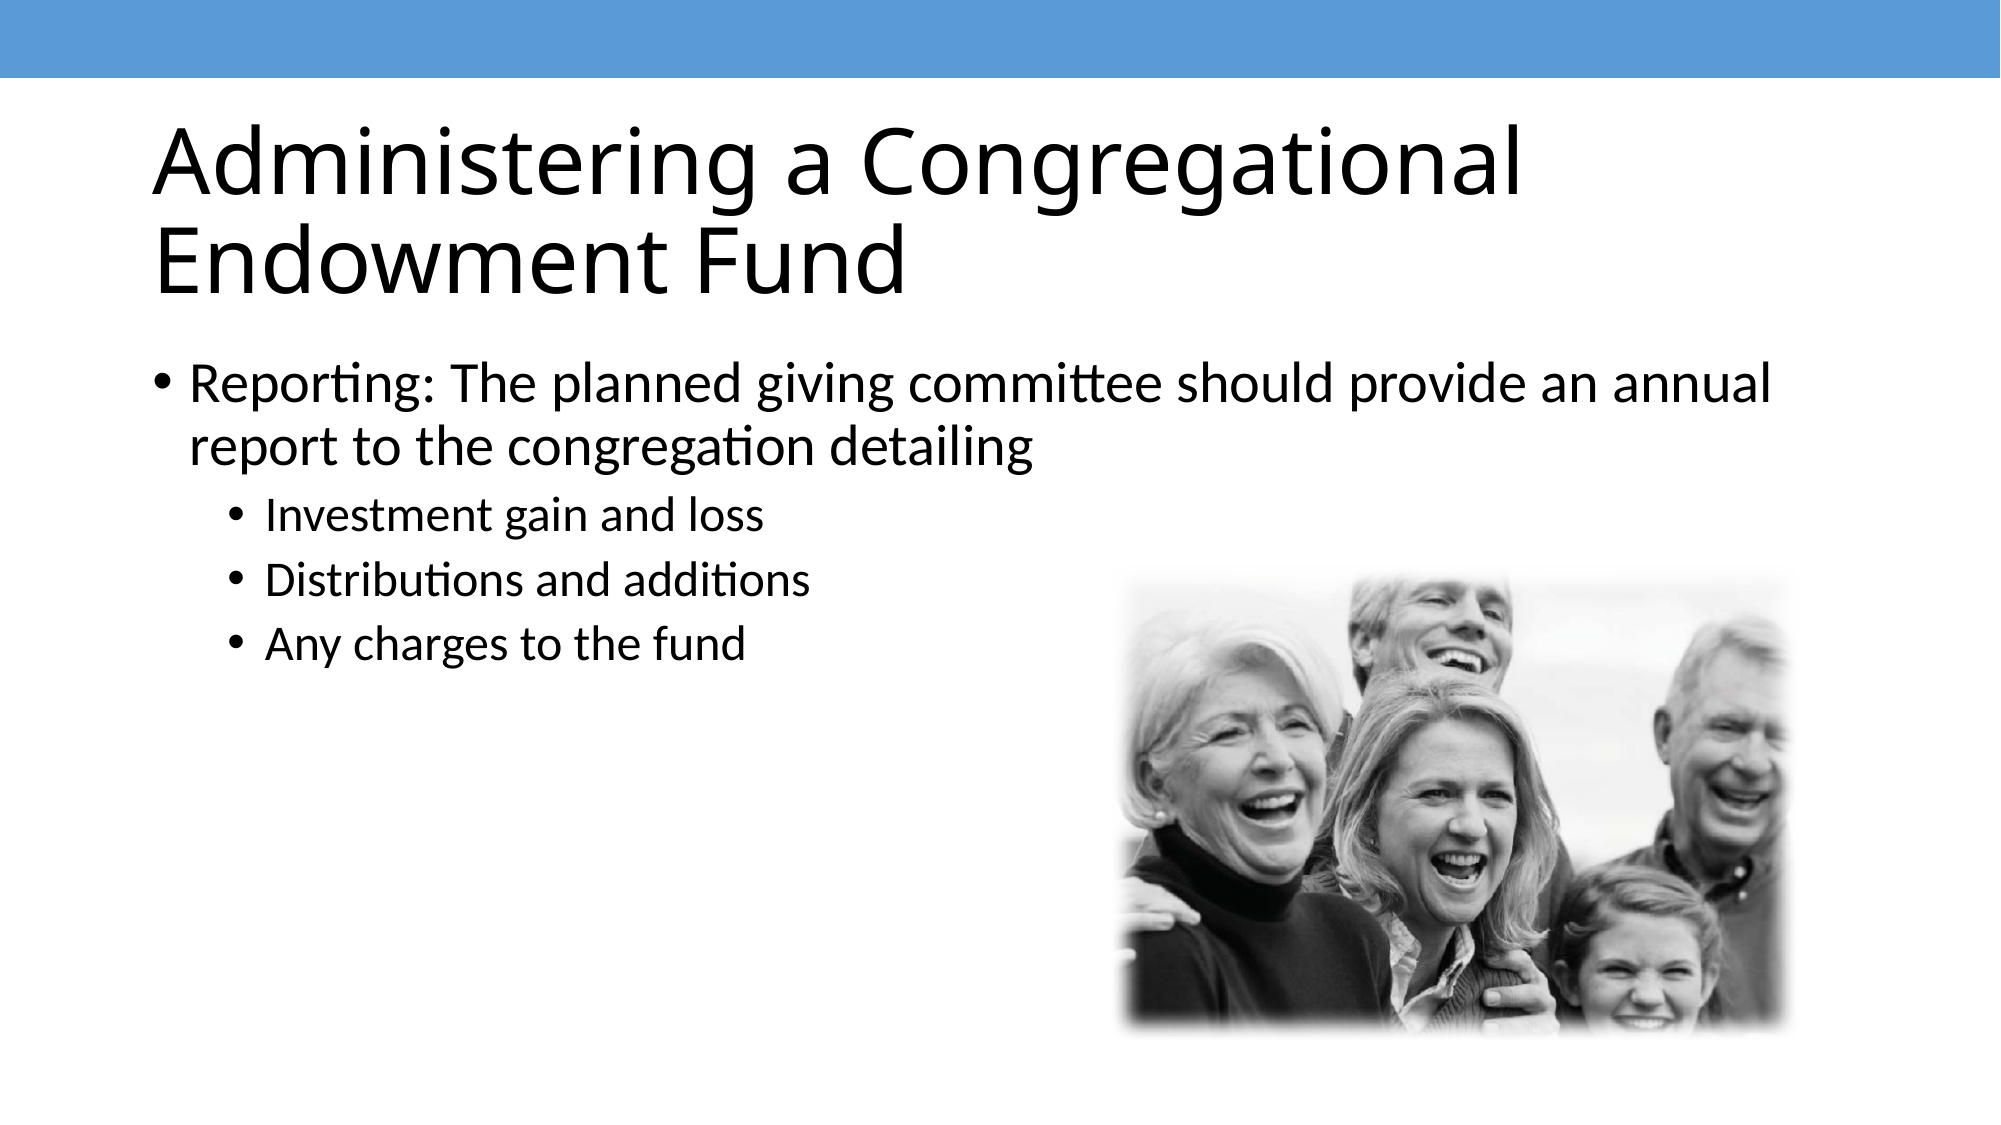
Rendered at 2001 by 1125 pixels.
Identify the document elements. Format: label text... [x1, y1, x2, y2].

list Reporting: The planned giving committee should provide an annual report to the congregation detailing Investment gain and loss Distributions and additions Any charges to the fund [137, 344, 1863, 1054]
title Administering a Congregational Endowment Fund [137, 105, 1863, 323]
picture [1109, 565, 1798, 1041]
